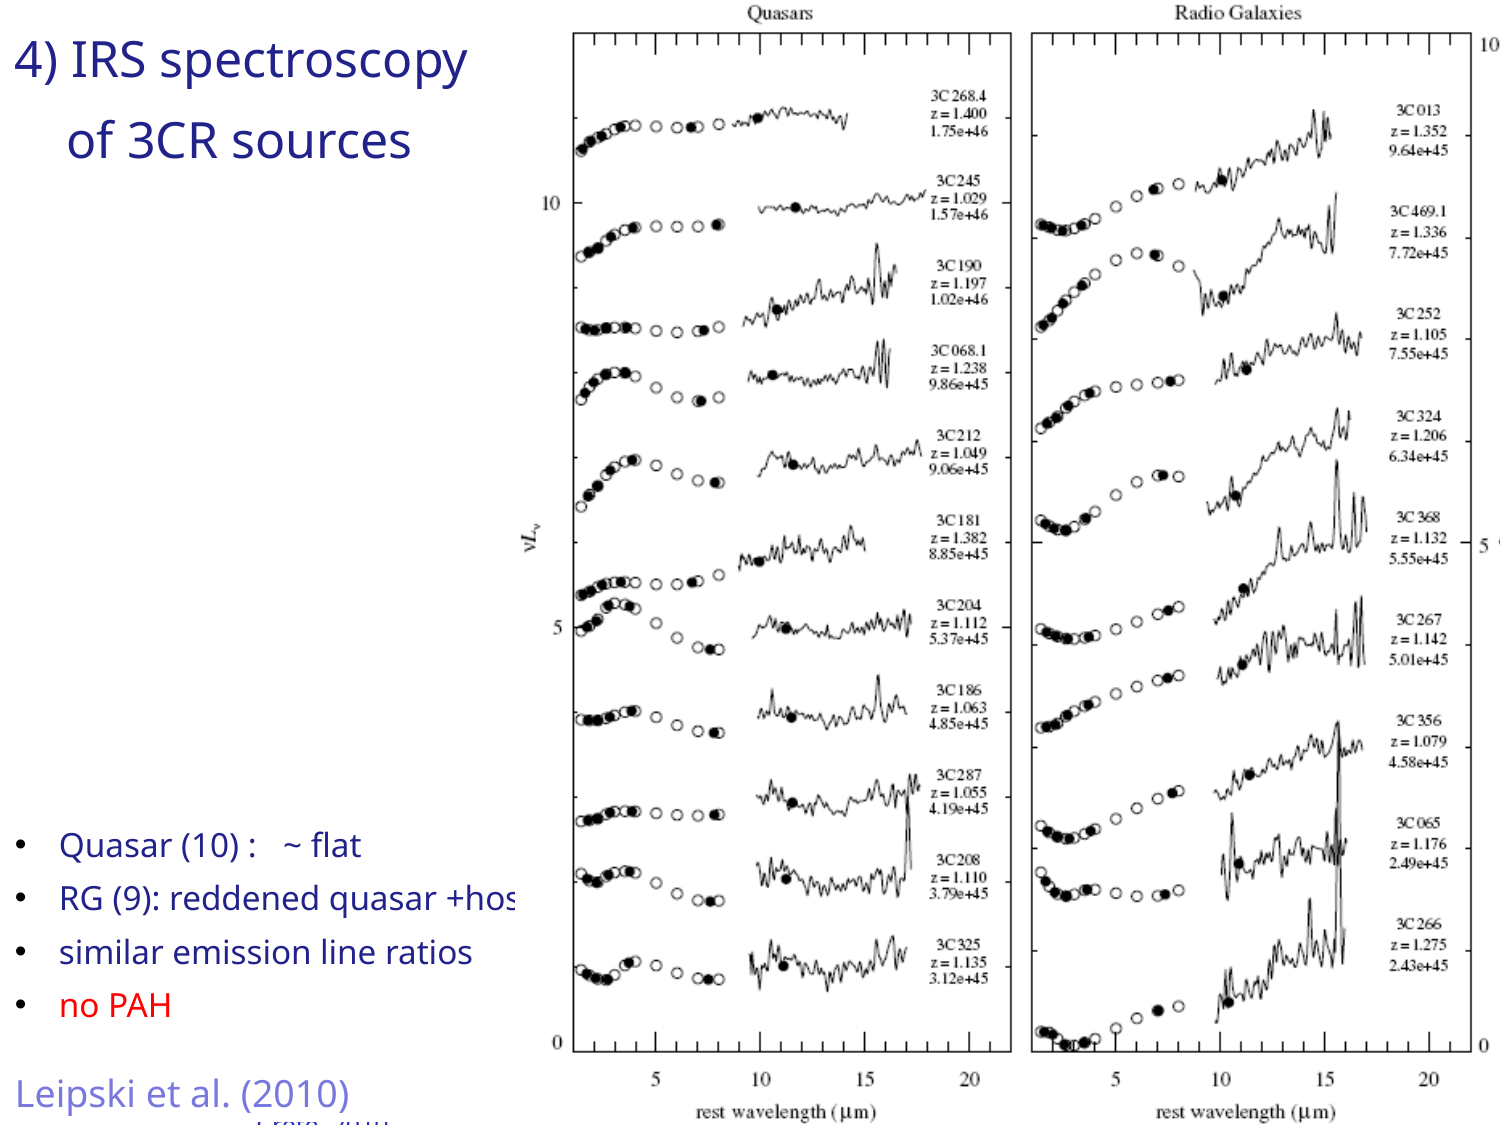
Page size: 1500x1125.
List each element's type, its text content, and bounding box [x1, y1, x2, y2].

text_box Leipski et al. (2010) [0, 1046, 510, 1122]
picture [515, 0, 1500, 1125]
text_box 4) IRS spectroscopy of 3CR sources [0, 0, 513, 176]
text_box Quasar (10) : ~ flat RG (9): reddened quasar +host similar emission line ratios no PAH [0, 803, 510, 1032]
